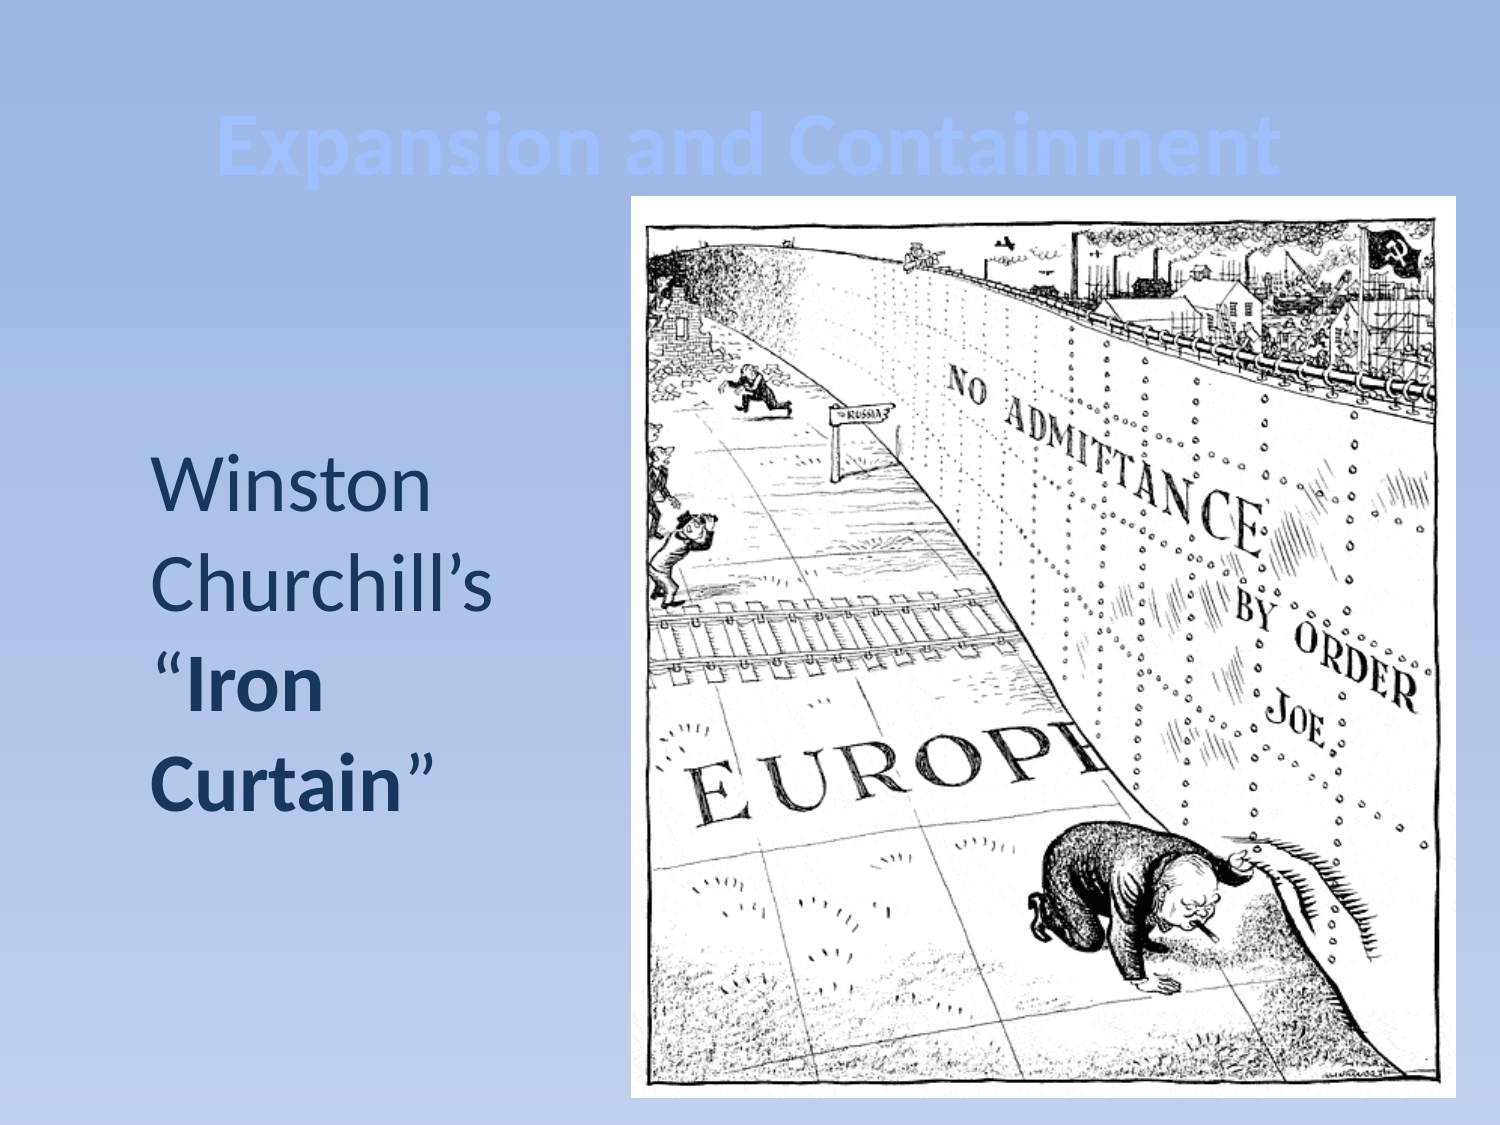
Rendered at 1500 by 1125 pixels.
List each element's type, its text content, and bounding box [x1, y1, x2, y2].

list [631, 196, 1456, 1098]
title Expansion and Containment [75, 45, 1425, 233]
text_box Winston Churchill’s “Iron Curtain” [135, 420, 626, 836]
